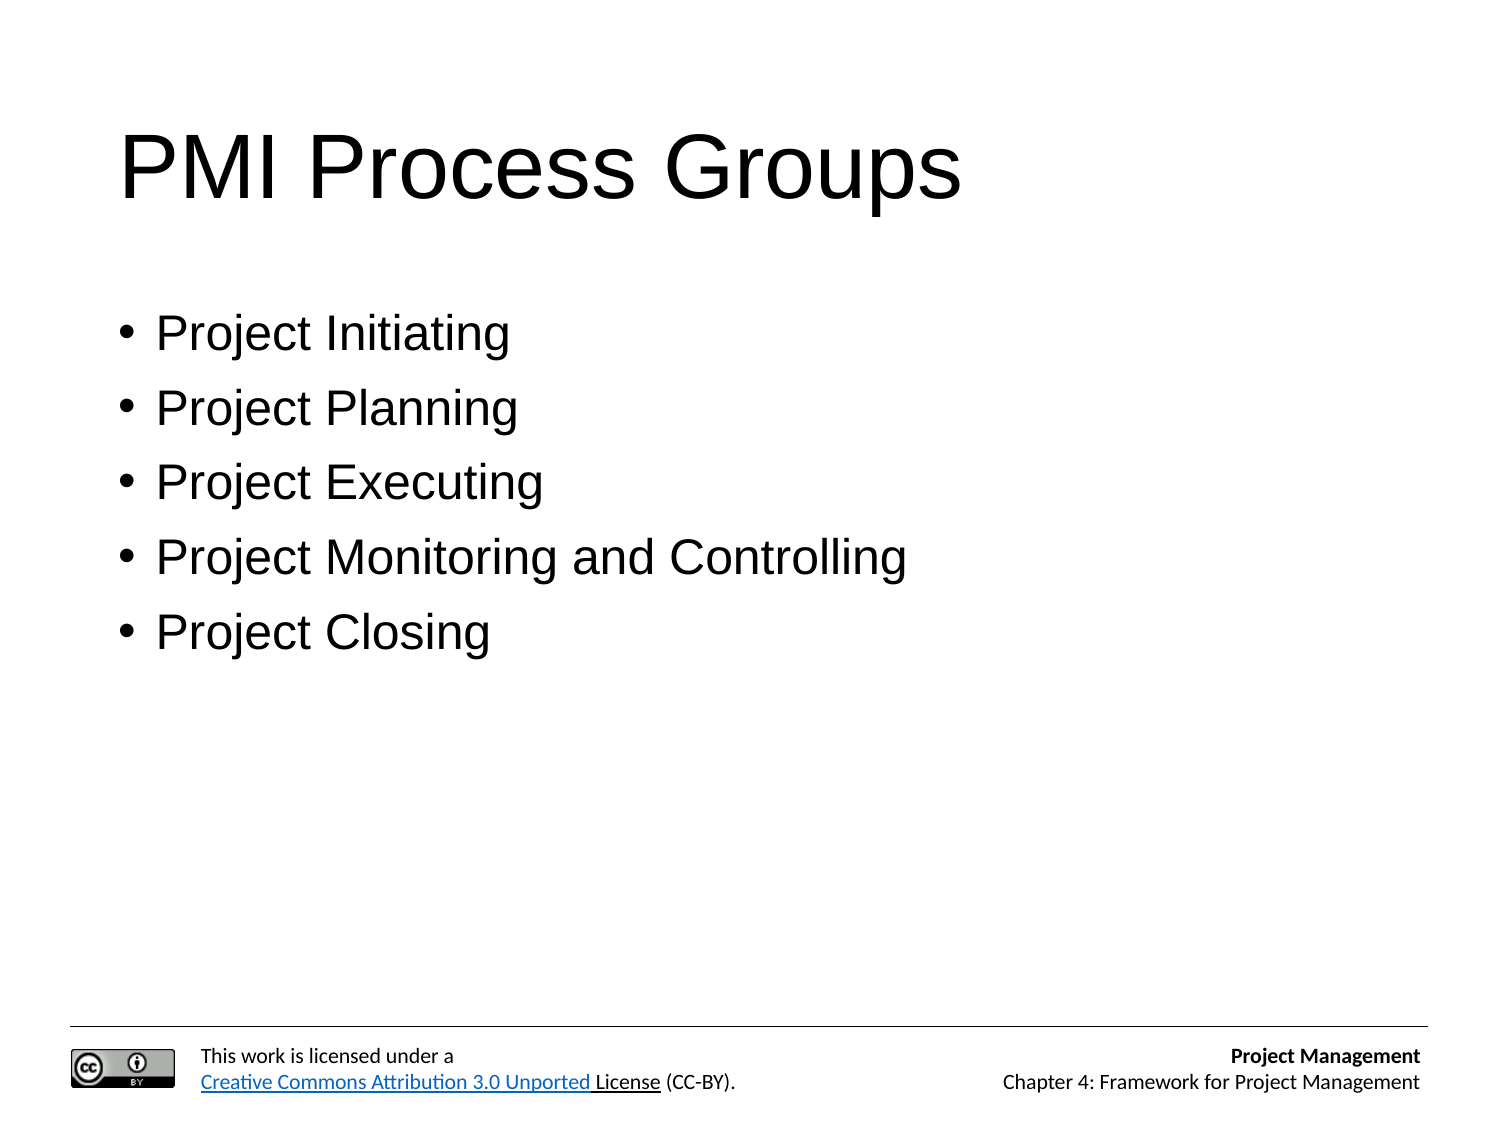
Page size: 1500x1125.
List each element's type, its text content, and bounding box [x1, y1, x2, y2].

title PMI Process Groups [103, 59, 1397, 278]
picture [71, 1049, 175, 1088]
list Project Initiating Project Planning Project Executing Project Monitoring and Controlling Project Closing [103, 299, 1397, 1014]
